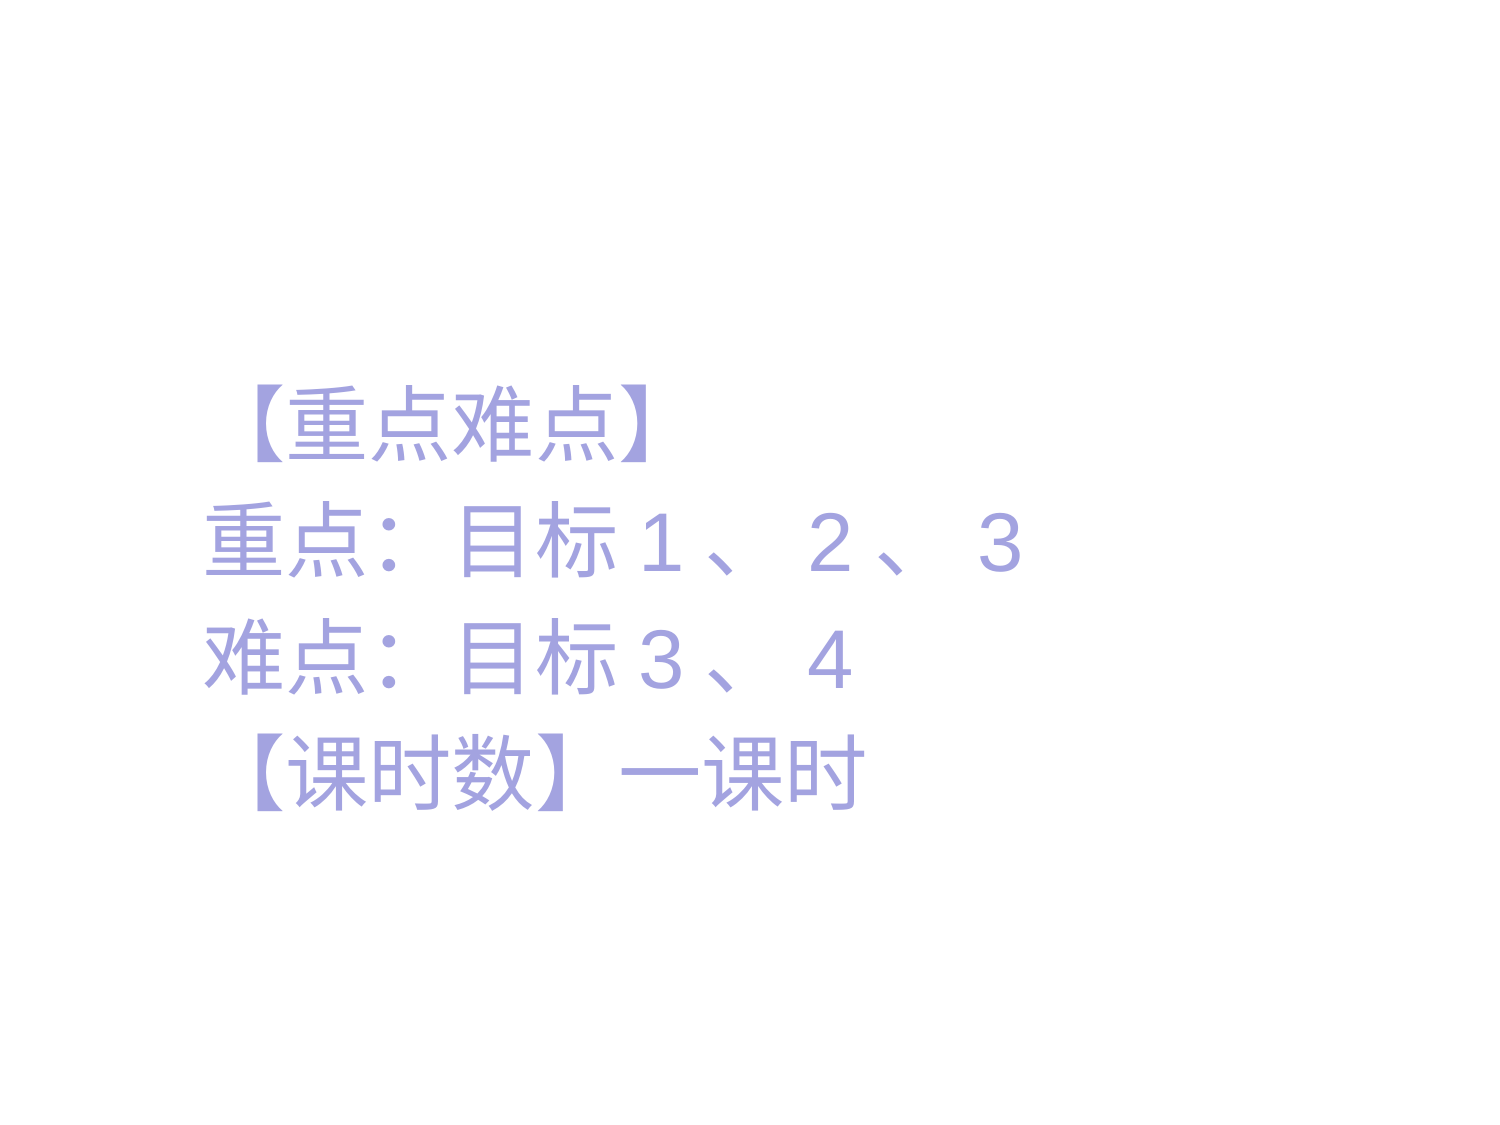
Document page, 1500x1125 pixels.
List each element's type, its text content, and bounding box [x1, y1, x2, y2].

subtitle 【重点难点】 重点：目标1、2、3 难点：目标3、4 【课时数】一课时 [187, 363, 1313, 863]
